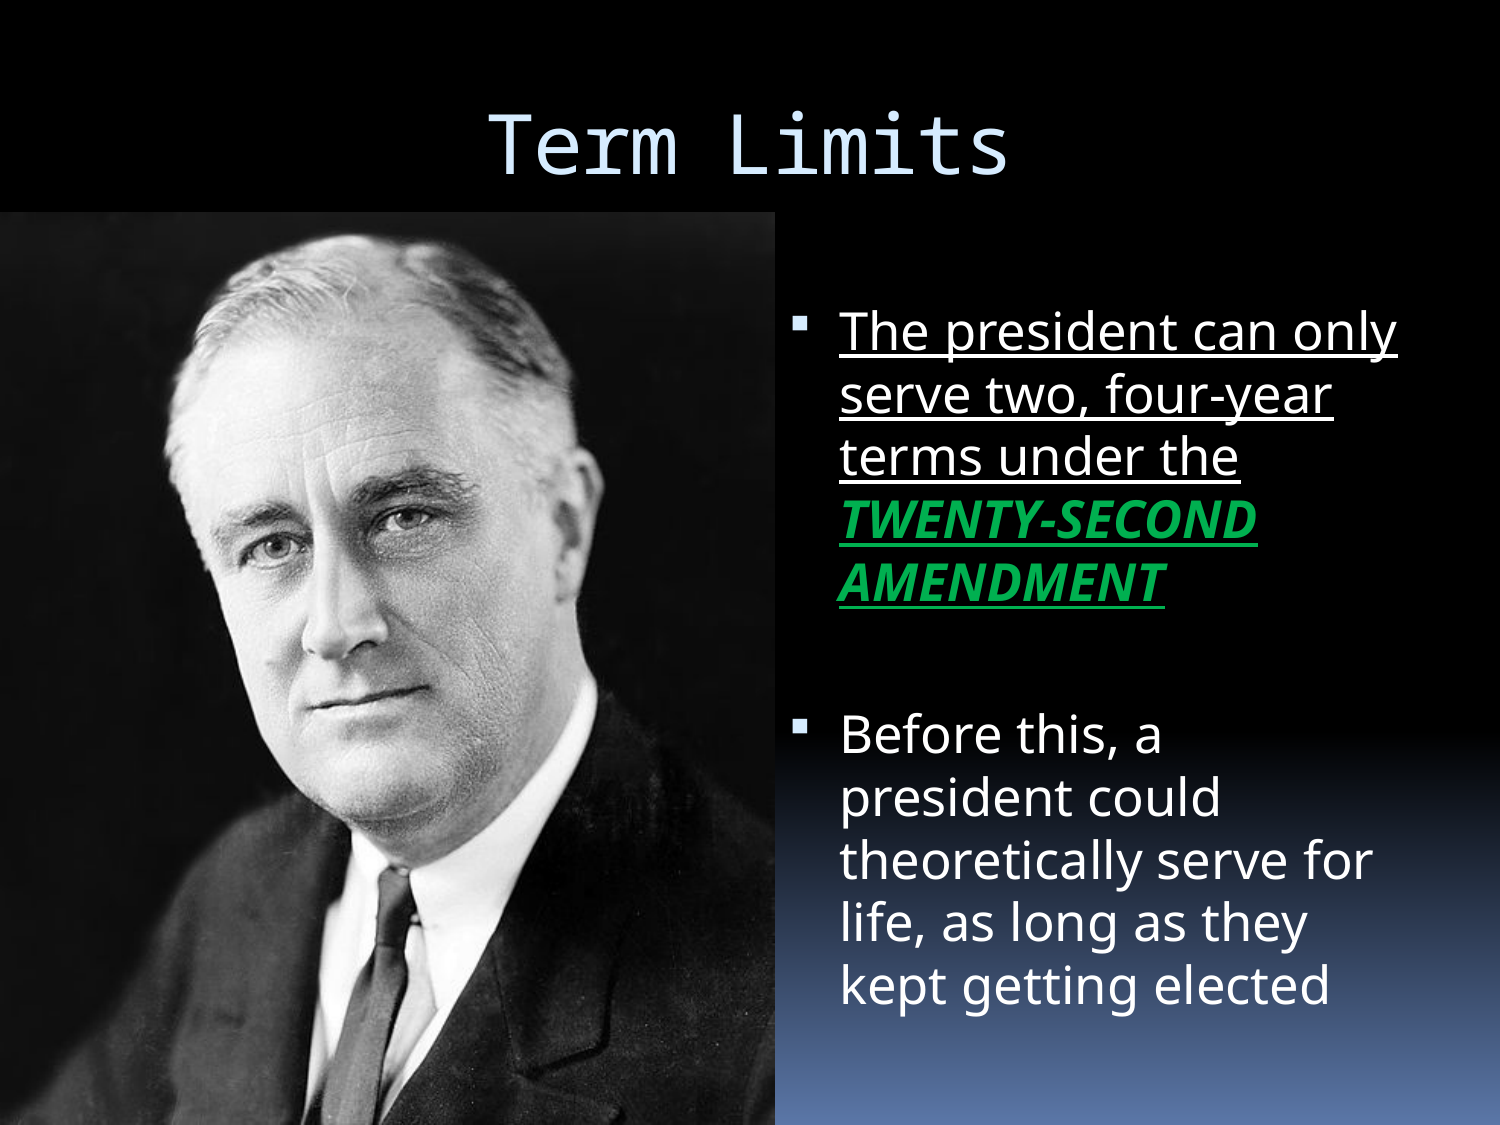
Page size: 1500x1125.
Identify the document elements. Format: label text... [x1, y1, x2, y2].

title Term Limits [75, 83, 1425, 234]
list The president can only serve two, four-year terms under the TWENTY-SECOND AMENDMENT Before this, a president could theoretically serve for life, as long as they kept getting elected [786, 290, 1427, 1033]
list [0, 212, 776, 1125]
